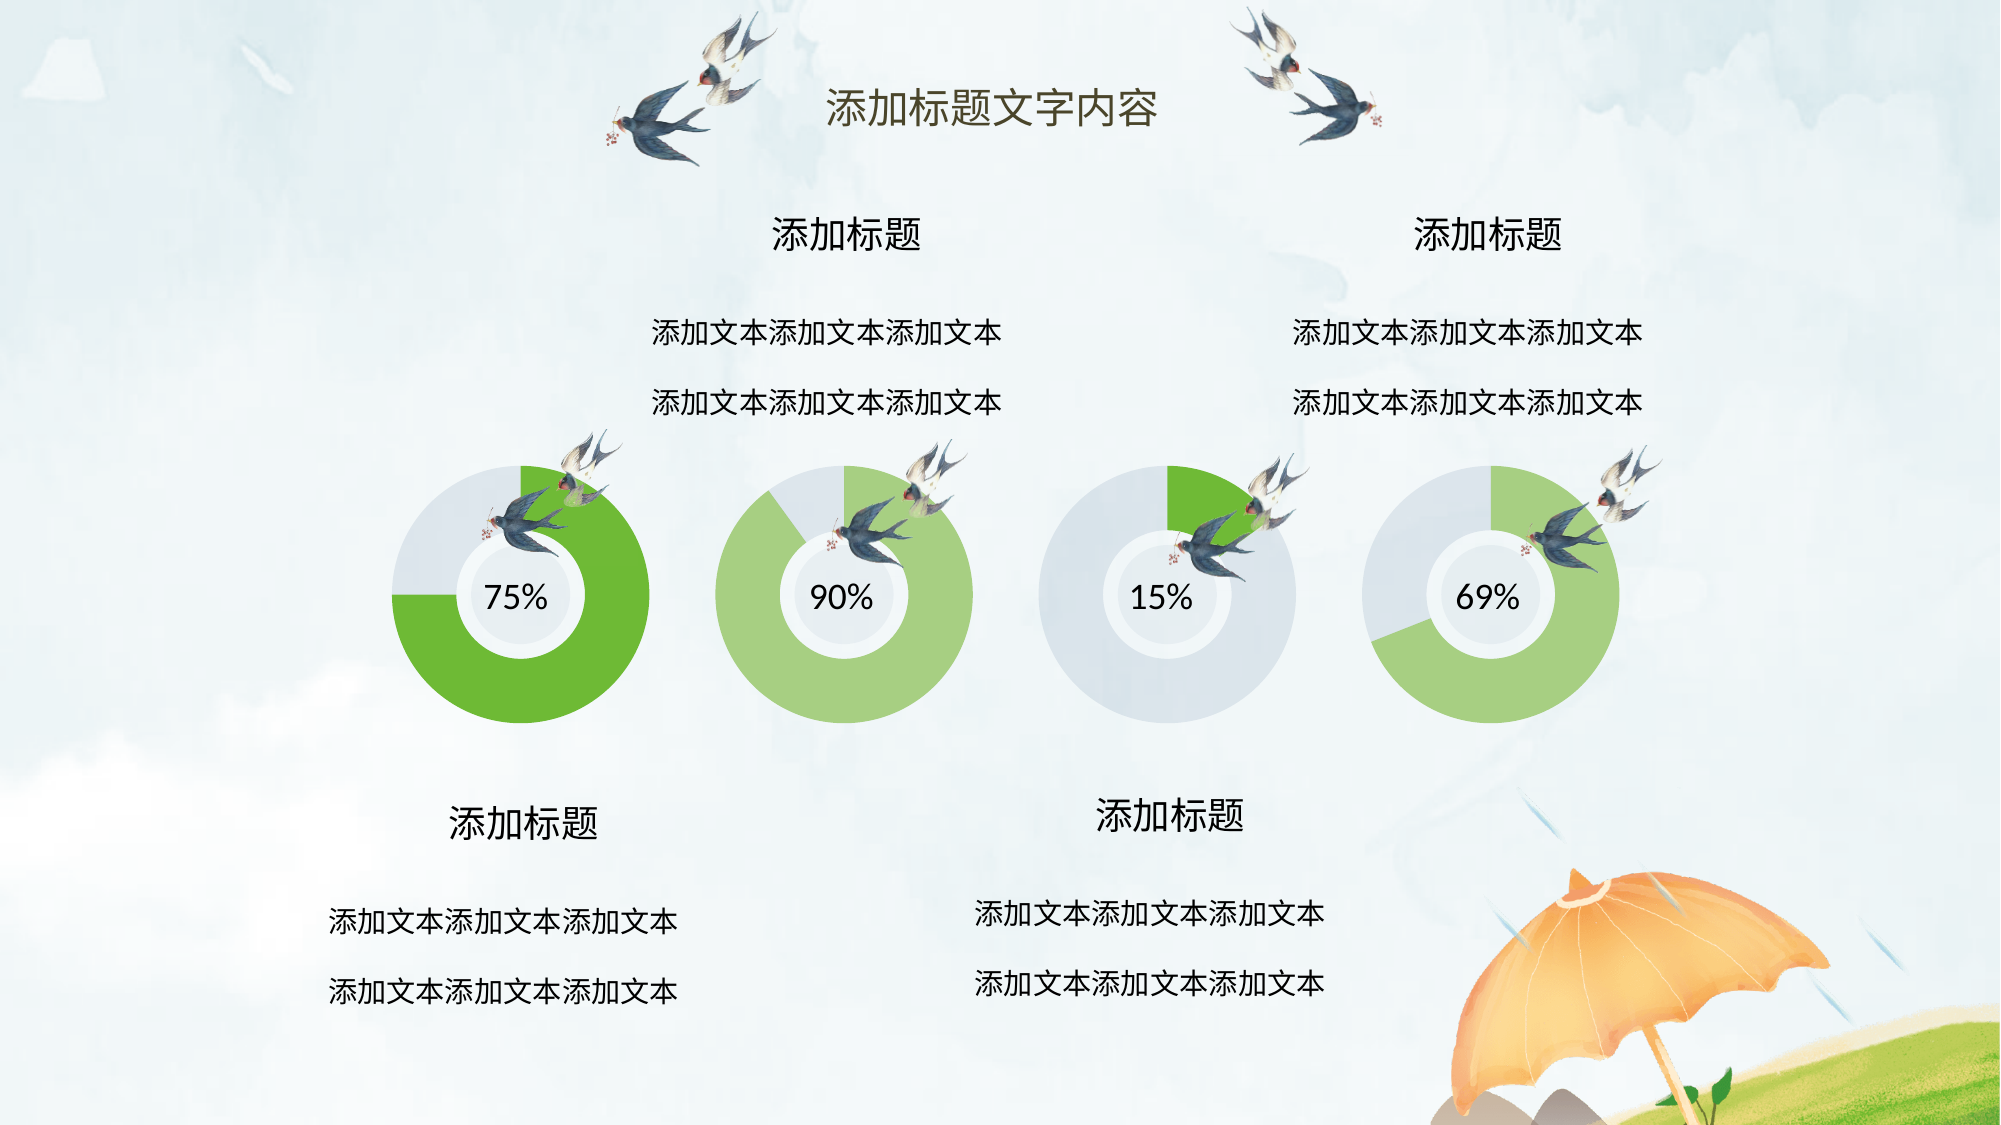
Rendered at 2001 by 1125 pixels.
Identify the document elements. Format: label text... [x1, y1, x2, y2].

picture [576, 3, 796, 186]
text_box 添加文本添加文本添加文本添加文本添加文本添加文本 [313, 861, 703, 1016]
picture [457, 422, 638, 573]
picture [1496, 438, 1678, 589]
text_box 添加文本添加文本添加文本添加文本添加文本添加文本 [960, 852, 1350, 1008]
text_box 添加标题 [1080, 784, 1260, 845]
picture [802, 432, 983, 584]
chart [1025, 460, 1309, 729]
chart [1349, 460, 1633, 729]
text_box 添加标题 [756, 203, 937, 264]
text_box 添加文本添加文本添加文本添加文本添加文本添加文本 [636, 272, 1027, 427]
picture [1430, 787, 2000, 1125]
chart [702, 460, 986, 729]
text_box 添加标题 [433, 792, 614, 853]
text_box 添加文本添加文本添加文本添加文本添加文本添加文本 [1278, 272, 1668, 427]
chart [379, 460, 662, 729]
text_box 添加标题 [1398, 203, 1578, 264]
picture [1213, 0, 1409, 163]
picture [1144, 446, 1325, 598]
text_box 添加标题文字内容 [783, 49, 1202, 140]
